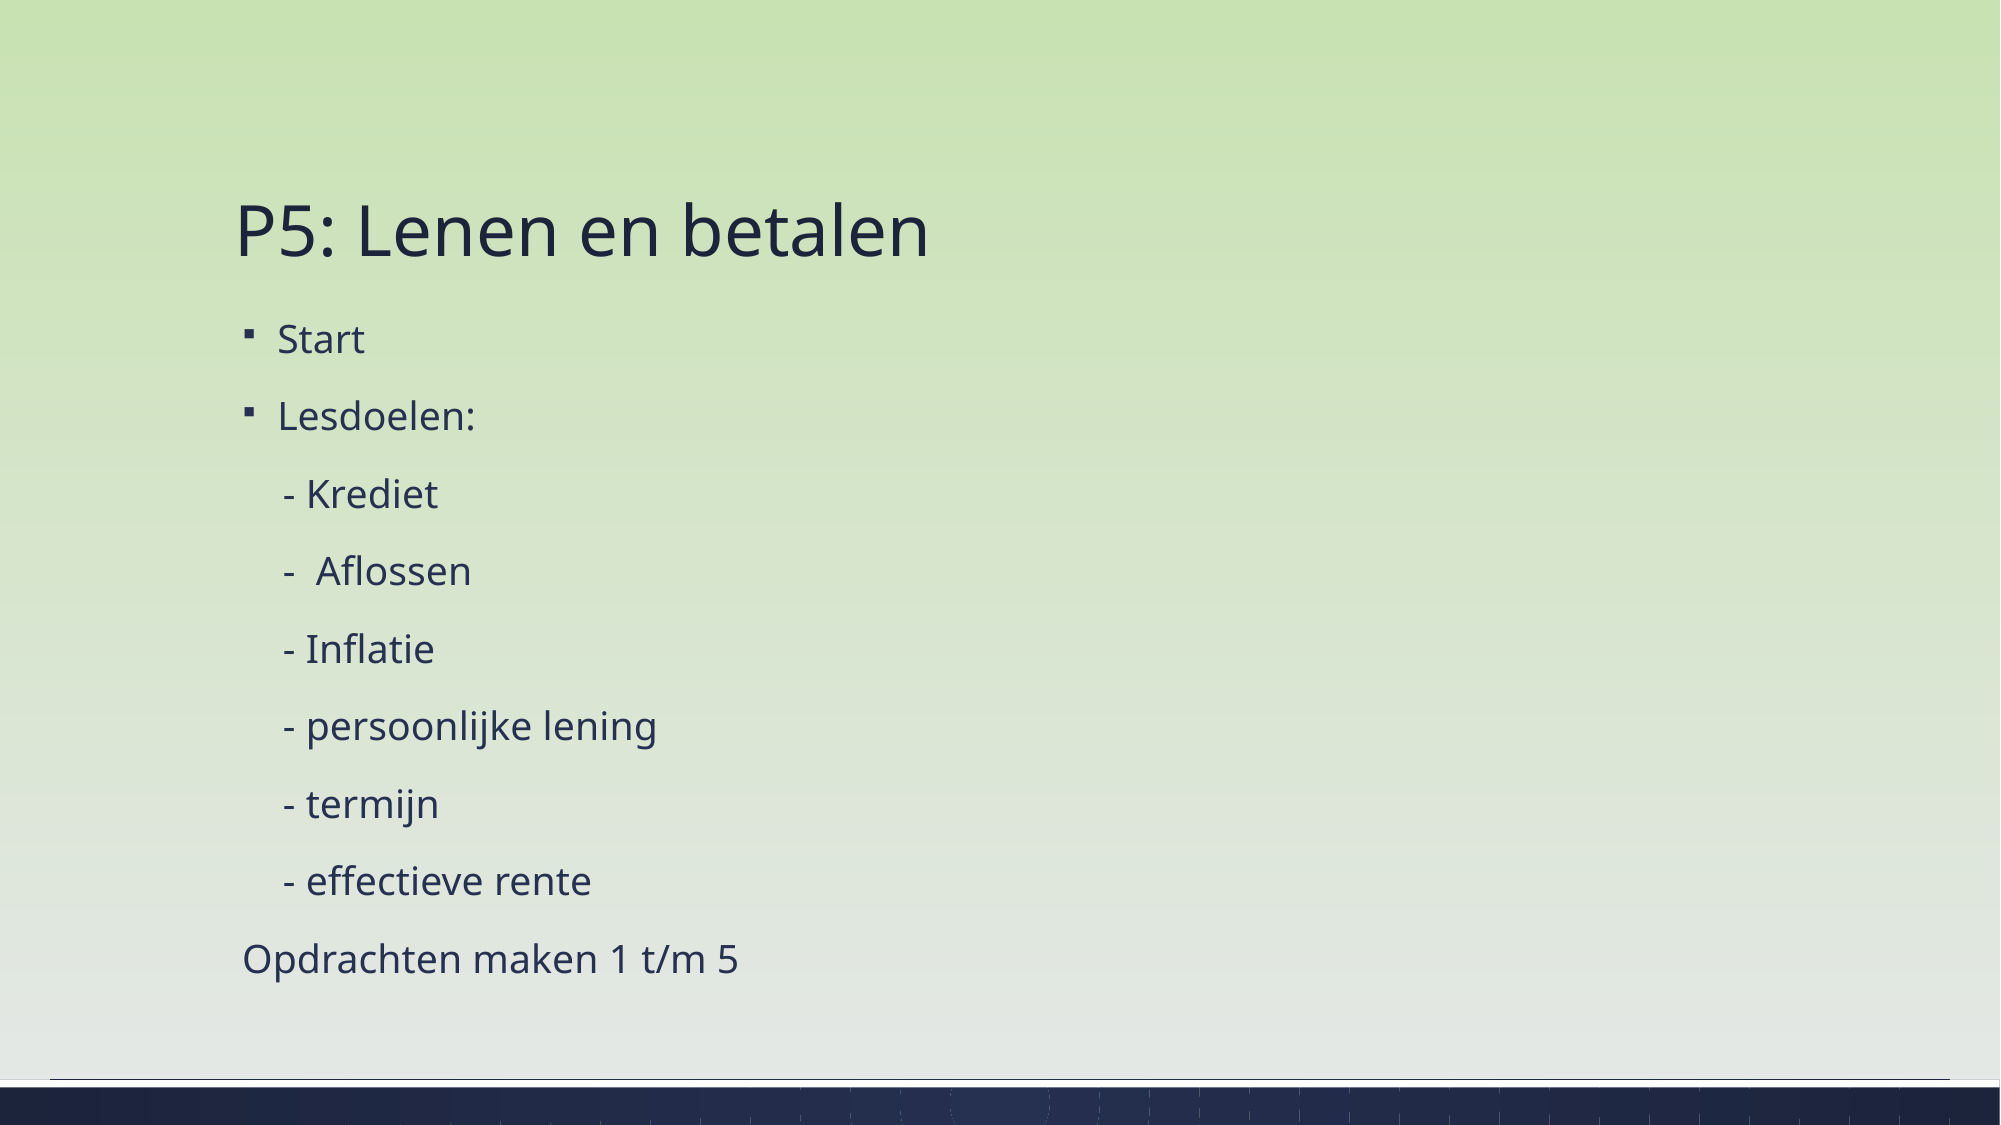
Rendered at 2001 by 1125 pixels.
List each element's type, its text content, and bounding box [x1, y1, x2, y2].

title P5: Lenen en betalen [219, 76, 1780, 279]
list Start Lesdoelen: - Krediet - Aflossen - Inflatie - persoonlijke lening - termijn - effectieve rente Opdrachten maken 1 t/m 5 [219, 311, 1780, 990]
